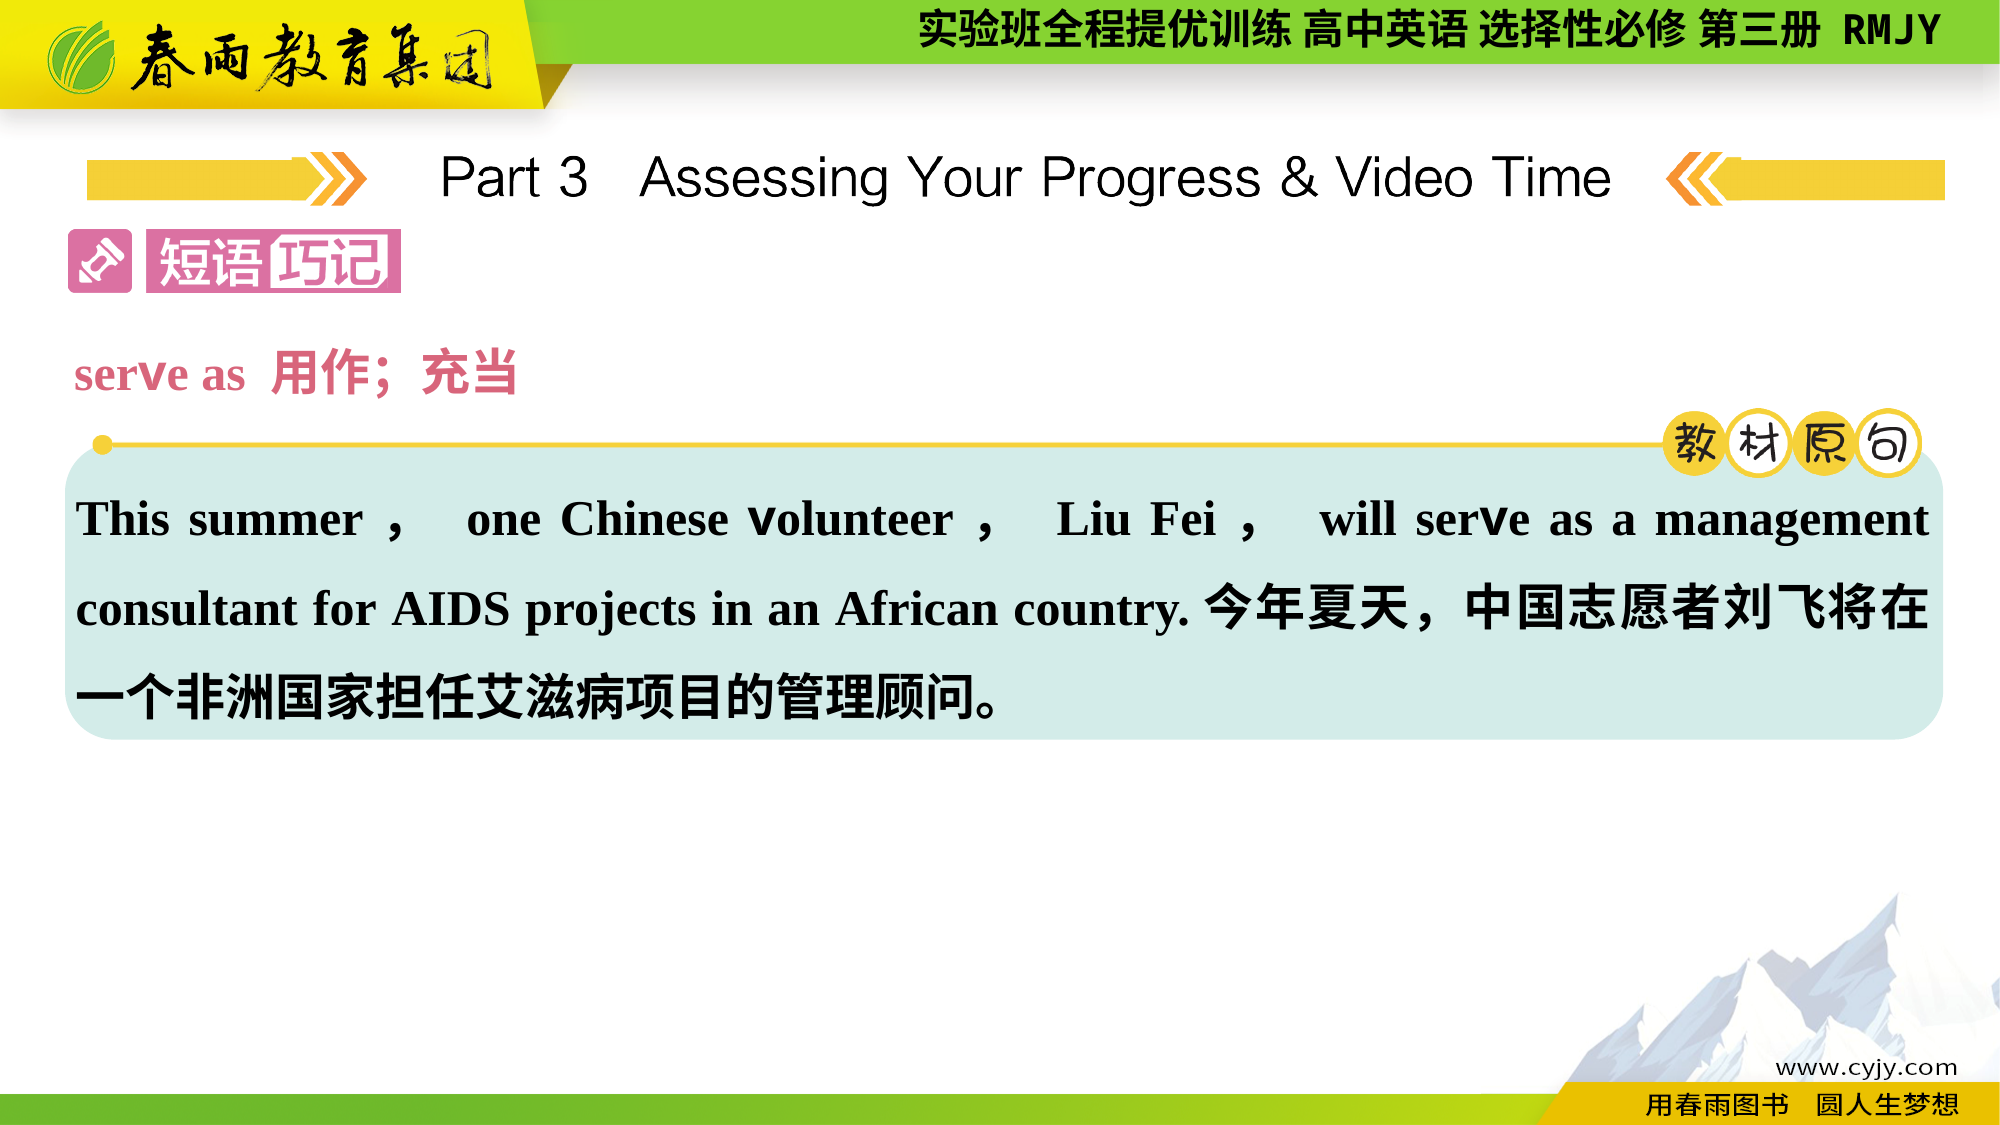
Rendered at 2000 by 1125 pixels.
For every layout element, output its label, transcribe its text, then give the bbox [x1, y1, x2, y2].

text_box This summer， one Chinese volunteer， Liu Fei， will serve as a management consultant for AIDS projects in an African country.今年夏天，中国志愿者刘飞将在一个非洲国家担任艾滋病项目的管理顾问。 [60, 447, 1945, 733]
list serve as 用作；充当 [59, 302, 1944, 399]
text_box [89, 733, 1919, 740]
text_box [92, 408, 1923, 508]
picture [0, 0, 2000, 1125]
